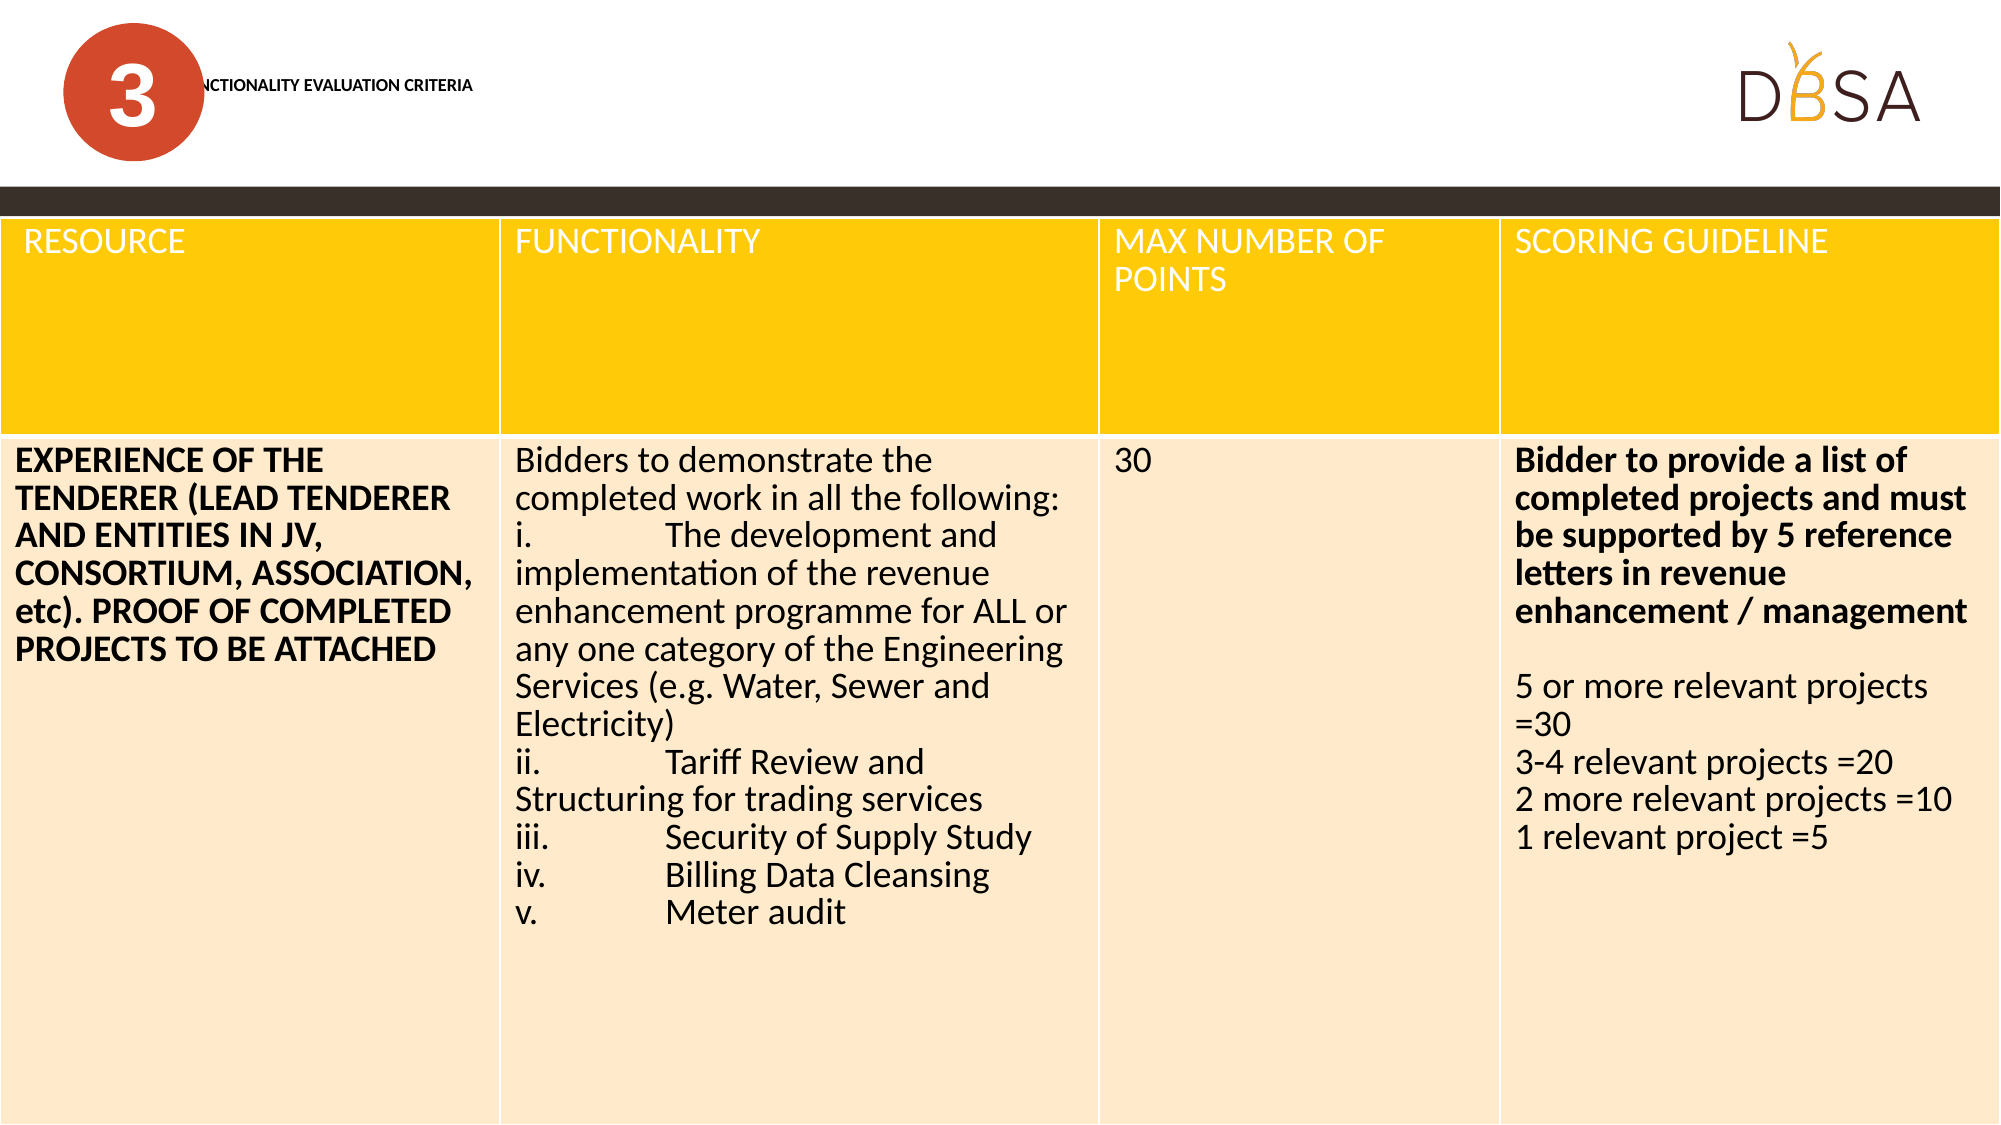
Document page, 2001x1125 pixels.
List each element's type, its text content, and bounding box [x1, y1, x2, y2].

table_header MAX NUMBER OF POINTS [1100, 219, 1499, 434]
table_cell EXPERIENCE OF THE TENDERER (LEAD TENDERER AND ENTITIES IN JV, CONSORTIUM, ASSOCIATION, etc). PROOF OF COMPLETED PROJECTS TO BE ATTACHED [1, 439, 499, 1124]
table_cell Bidders to demonstrate the completed work in all the following: i. The development and implementation of the revenue enhancement programme for ALL or any one category of the Engineering Services (e.g. Water, Sewer and Electricity) ii. Tariff Review and Structuring for trading services iii. Security of Supply Study iv. Billing Data Cleansing v. Meter audit [501, 439, 1098, 1124]
table_header FUNCTIONALITY [501, 219, 1098, 434]
text_box 3 [106, 35, 161, 145]
table_header RESOURCE [1, 219, 499, 434]
table_cell 30 [1100, 439, 1499, 1124]
picture [1693, 21, 1968, 171]
table_header SCORING GUIDELINE [1501, 219, 1999, 434]
table_cell Bidder to provide a list of completed projects and must be supported by 5 reference letters in revenue enhancement / management 5 or more relevant projects =30 3-4 relevant projects =20 2 more relevant projects =10 1 relevant project =5 [1501, 439, 1999, 1124]
title FUNCTIONALITY EVALUATION CRITERIA [163, 28, 1859, 146]
text_box [63, 23, 205, 162]
